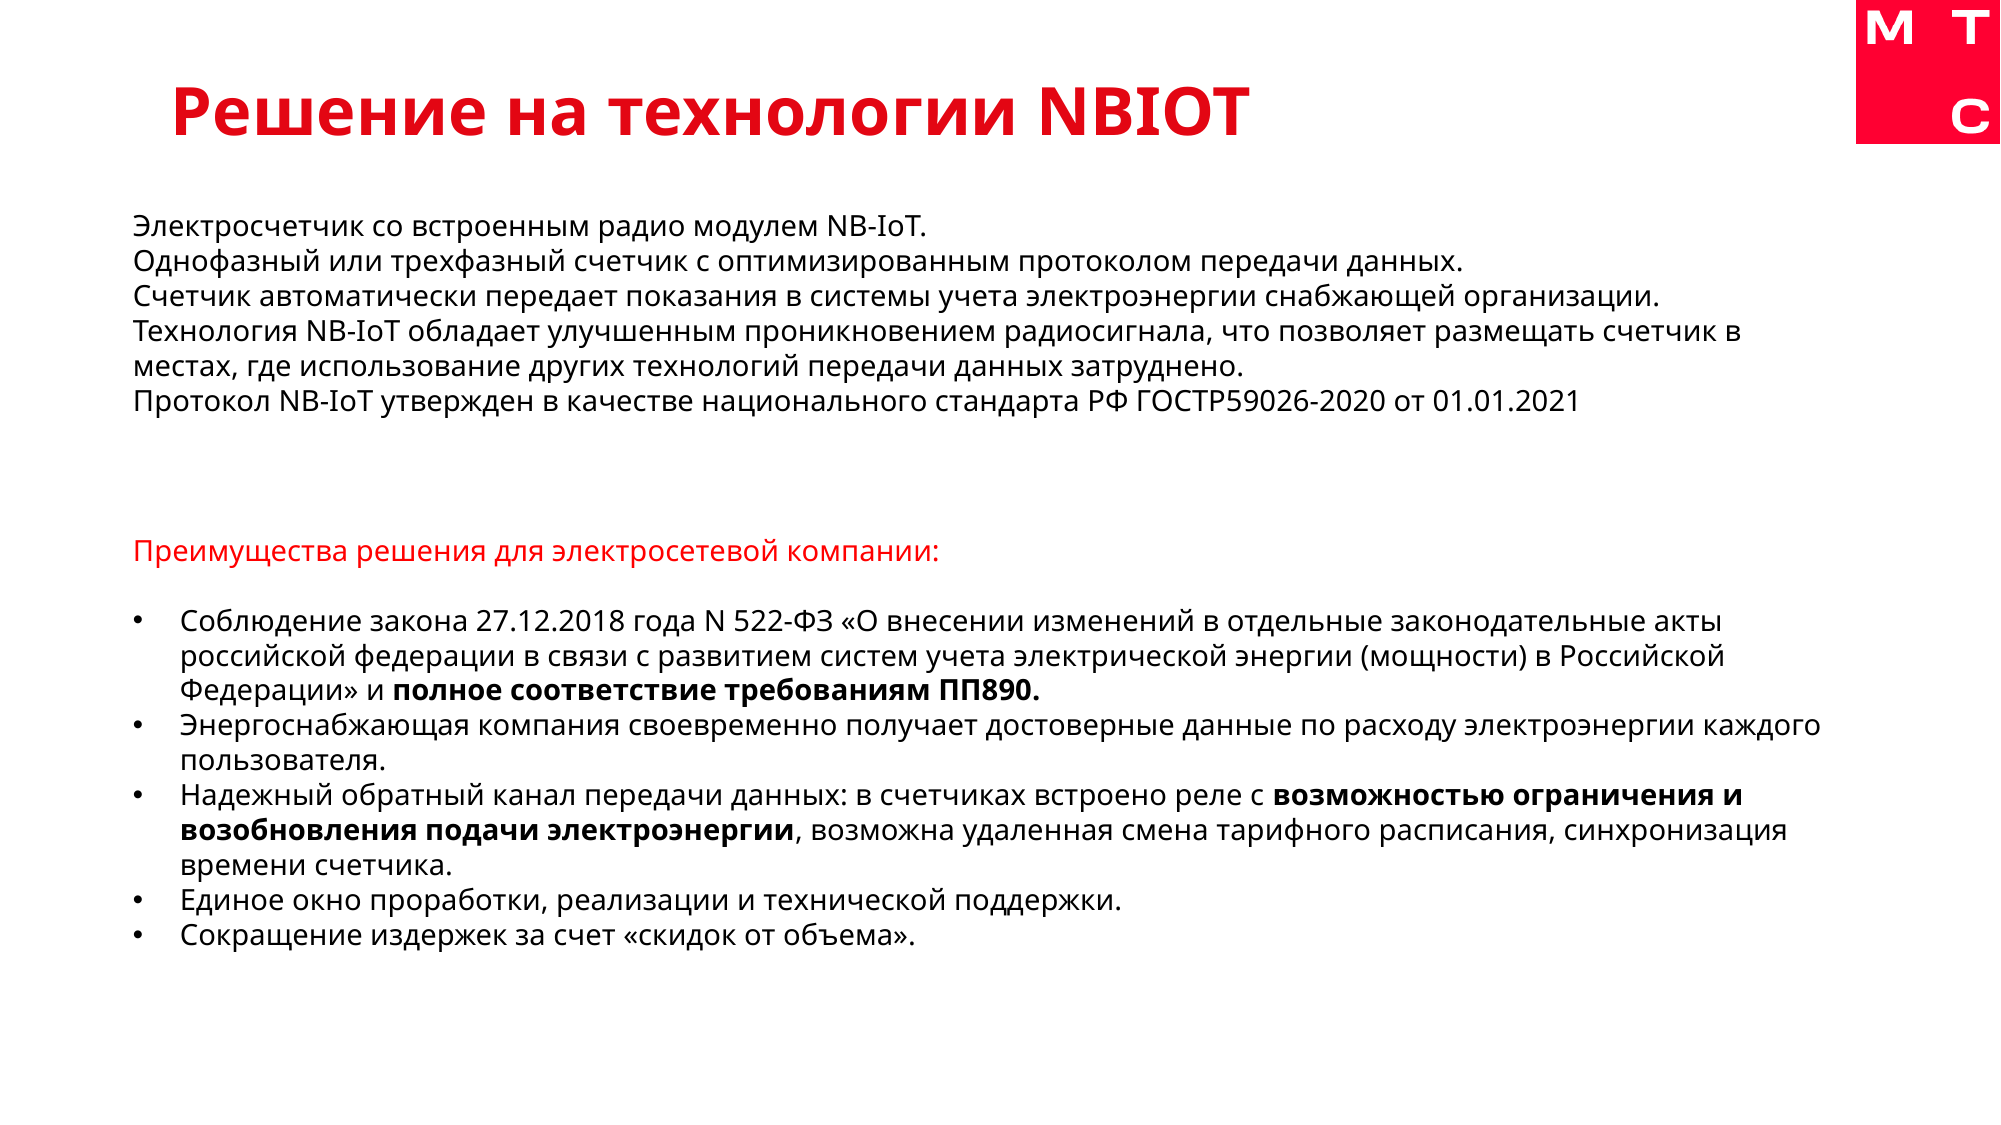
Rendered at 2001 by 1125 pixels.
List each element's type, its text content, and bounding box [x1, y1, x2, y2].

picture [1856, 0, 2000, 144]
text_box Преимущества решения для электросетевой компании: Соблюдение закона 27.12.2018 года N 522-ФЗ «О внесении изменений в отдельные законодательные акты российской федерации в связи с развитием систем учета электрической энергии (мощности) в Российской Федерации» и полное соответствие требованиям ПП890. Энергоснабжающая компания своевременно получает достоверные данные по расходу электроэнергии каждого пользователя. Надежный обратный канал передачи данных: в счетчиках встроено реле с возможностью ограничения и возобновления подачи электроэнергии, возможна удаленная смена тарифного расписания, синхронизация времени счетчика. Единое окно проработки, реализации и технической поддержки. Сокращение издержек за счет «скидок от объема». [118, 524, 1882, 959]
text_box Решение на технологии NBIOT [118, 71, 1305, 158]
text_box Электросчетчик со встроенным радио модулем NB-IoT. Однофазный или трехфазный счетчик с оптимизированным протоколом передачи данных. Счетчик автоматически передает показания в системы учета электроэнергии снабжающей организации. Технология NB-IoT обладает улучшенным проникновением радиосигнала, что позволяет размещать счетчик в местах, где использование других технологий передачи данных затруднено. Протокол NB-IoT утвержден в качестве национального стандарта РФ ГОСТР59026-2020 от 01.01.2021 [118, 199, 1848, 460]
